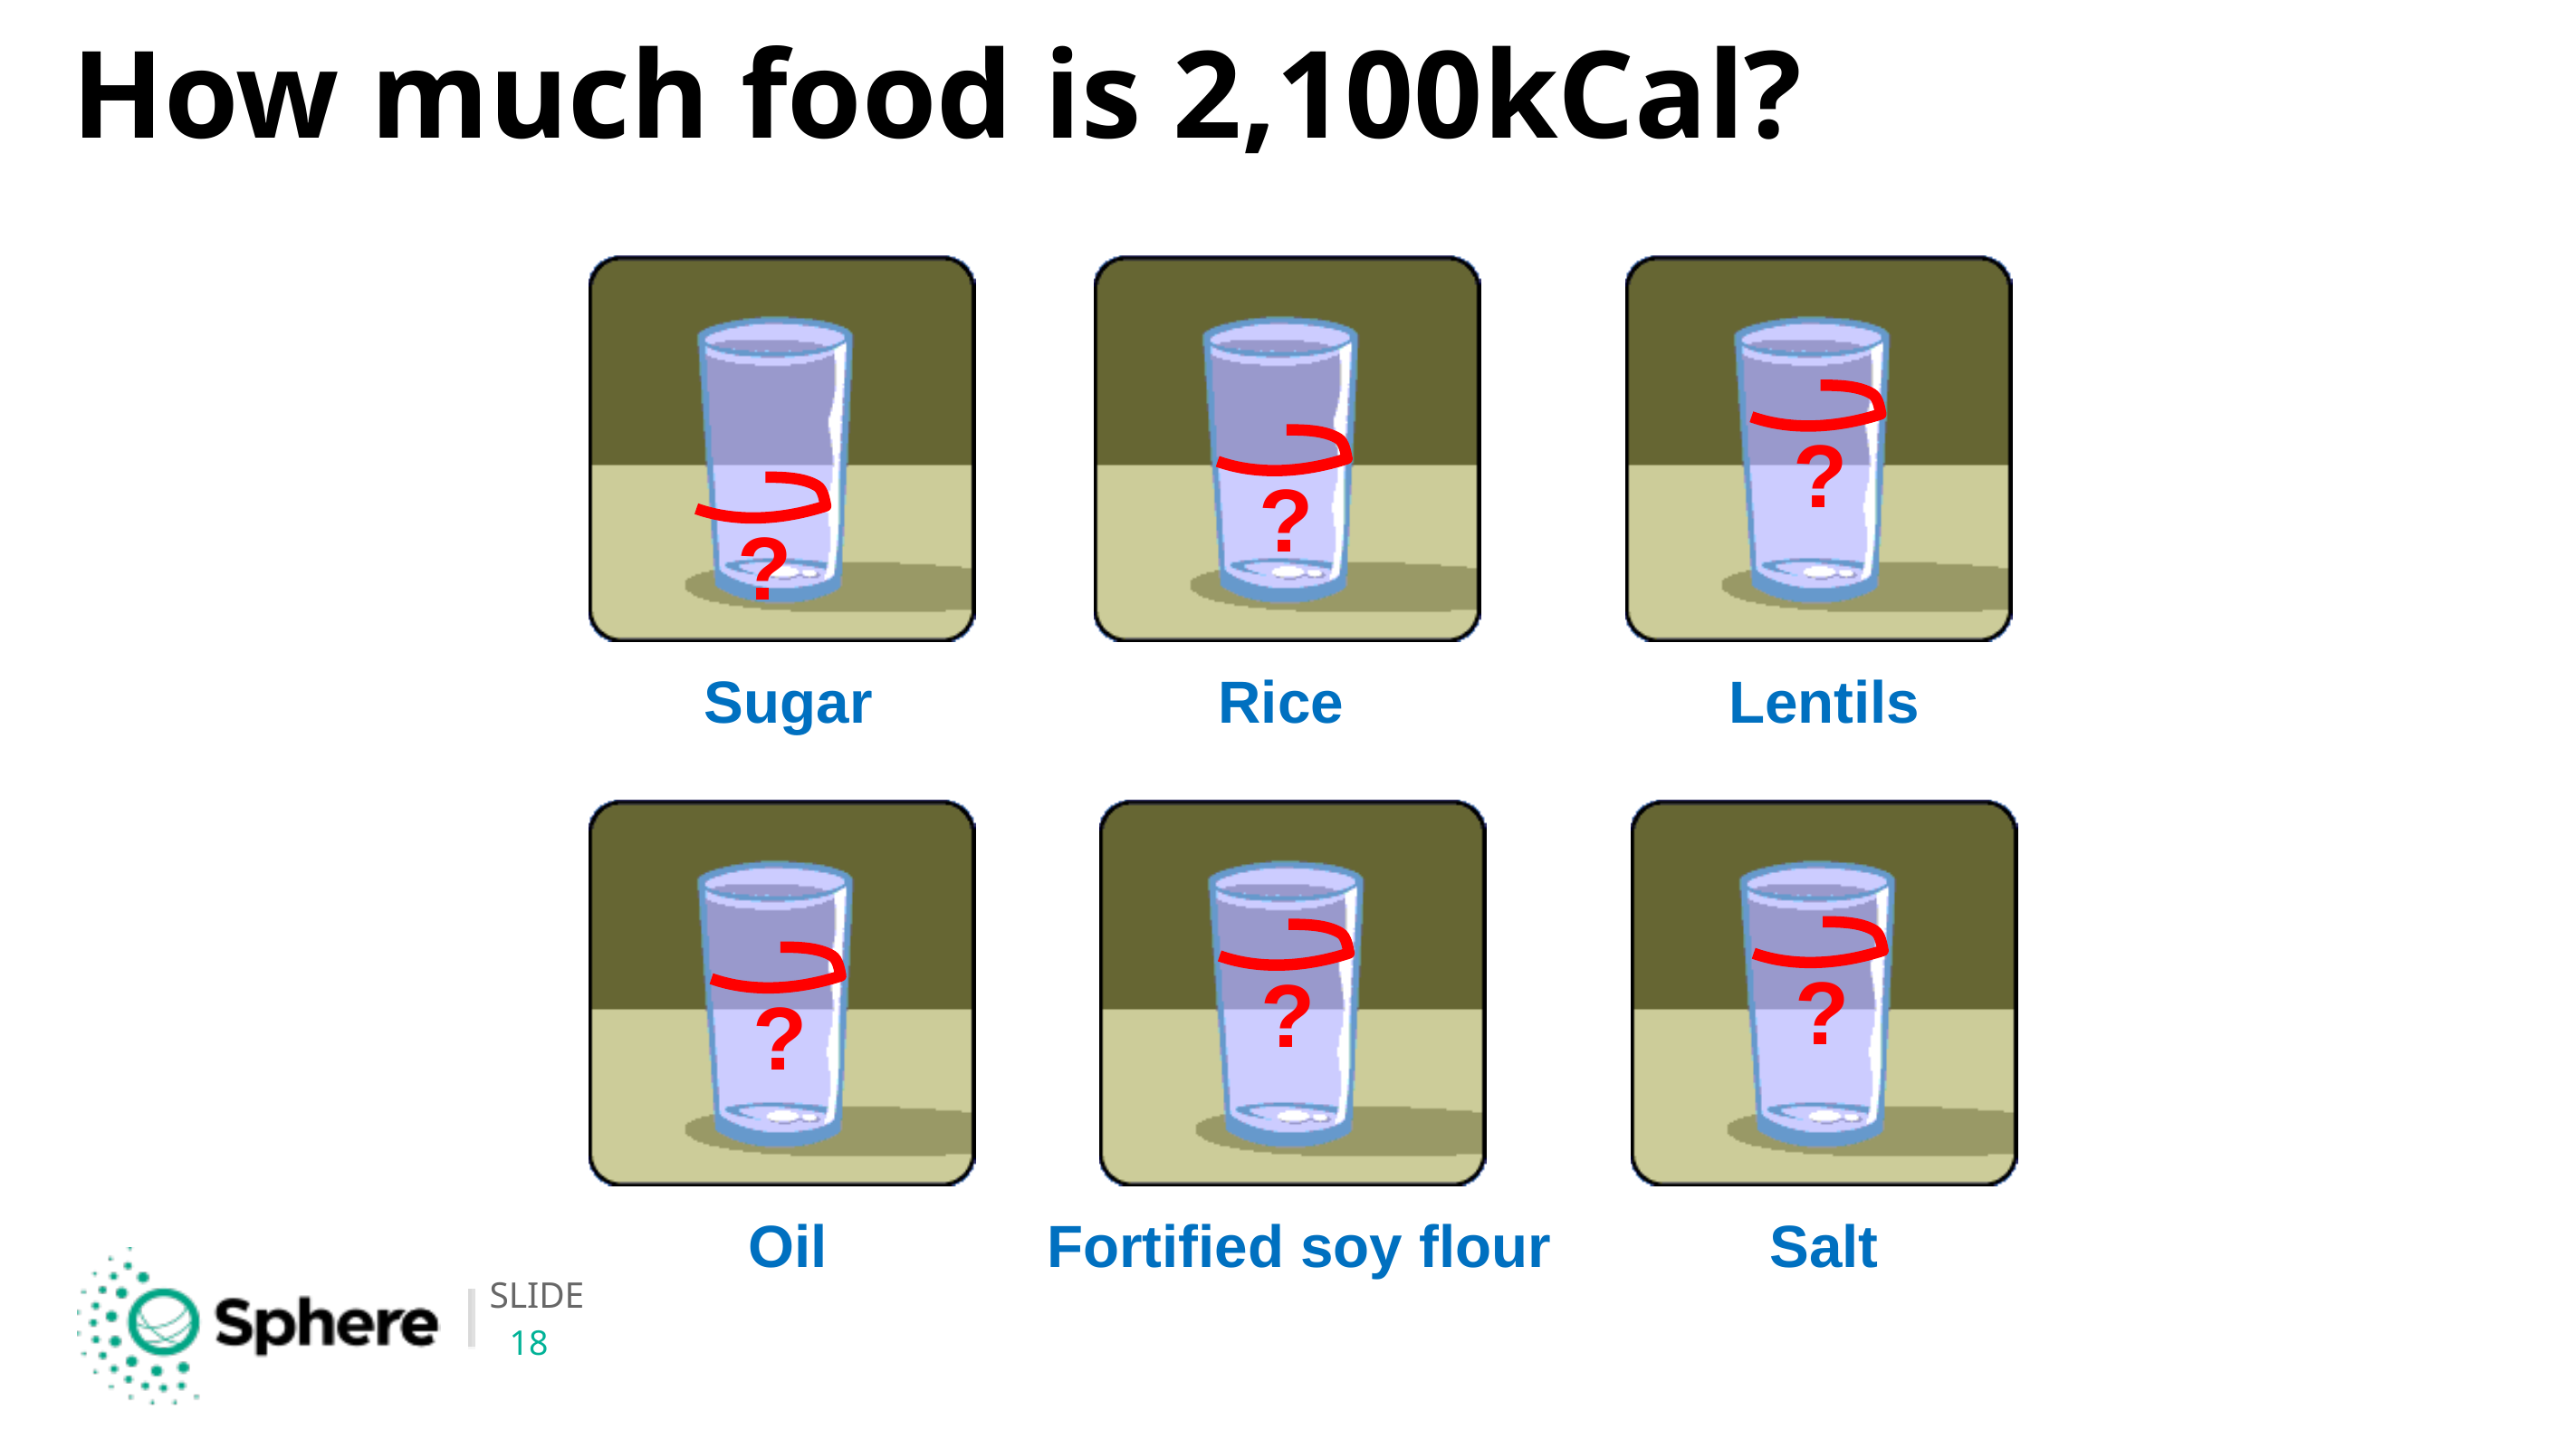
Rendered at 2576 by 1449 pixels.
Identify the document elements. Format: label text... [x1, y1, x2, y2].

picture [1631, 800, 2018, 1187]
picture [468, 1289, 479, 1349]
picture [1094, 254, 1481, 643]
picture [77, 1247, 441, 1407]
text_box 18 [484, 1314, 575, 1401]
text_box Oil [734, 1201, 841, 1286]
picture [1099, 800, 1487, 1187]
text_box Rice [1204, 657, 1374, 742]
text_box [695, 476, 827, 627]
text_box Salt [1756, 1201, 1892, 1286]
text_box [1753, 921, 1883, 1071]
text_box Fortified soy flour [1033, 1201, 1566, 1286]
picture [589, 800, 976, 1187]
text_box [1217, 429, 1347, 579]
picture [1625, 254, 2013, 643]
text_box Lentils [1715, 657, 1934, 742]
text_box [1219, 924, 1350, 1073]
text_box How much food is 2,100kCal? [58, 10, 2131, 178]
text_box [711, 946, 841, 1097]
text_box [1751, 385, 1882, 534]
text_box Sugar [691, 657, 886, 742]
picture [589, 254, 976, 643]
